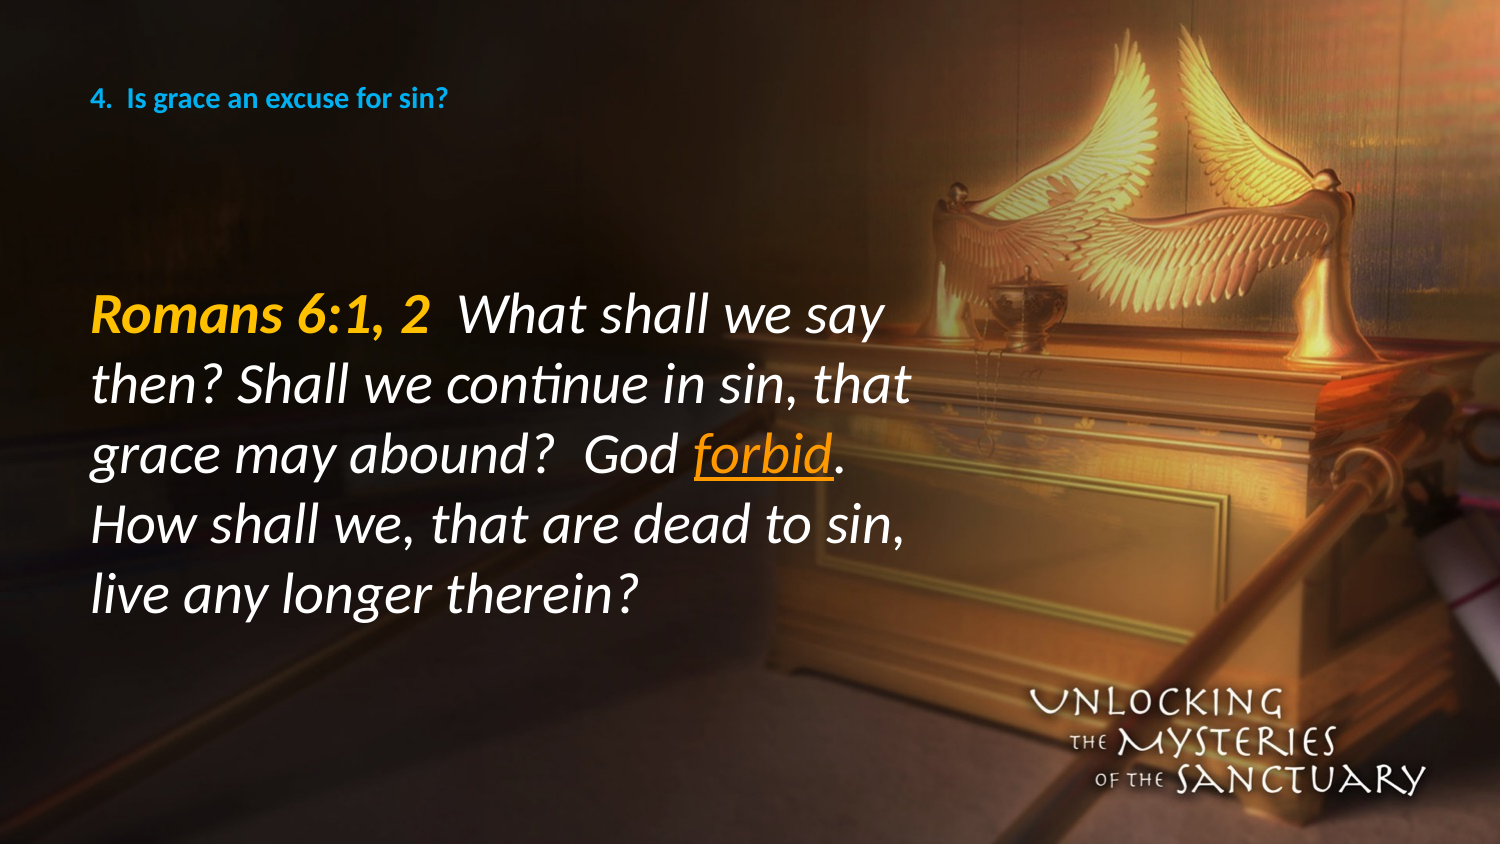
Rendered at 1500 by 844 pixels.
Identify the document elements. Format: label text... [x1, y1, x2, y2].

list Romans 6:1, 2 What shall we say then? Shall we continue in sin, that grace may abound? God forbid. How shall we, that are dead to sin, live any longer therein? [75, 267, 954, 754]
picture [0, 0, 1500, 844]
title 4. Is grace an excuse for sin? [75, 33, 1425, 175]
